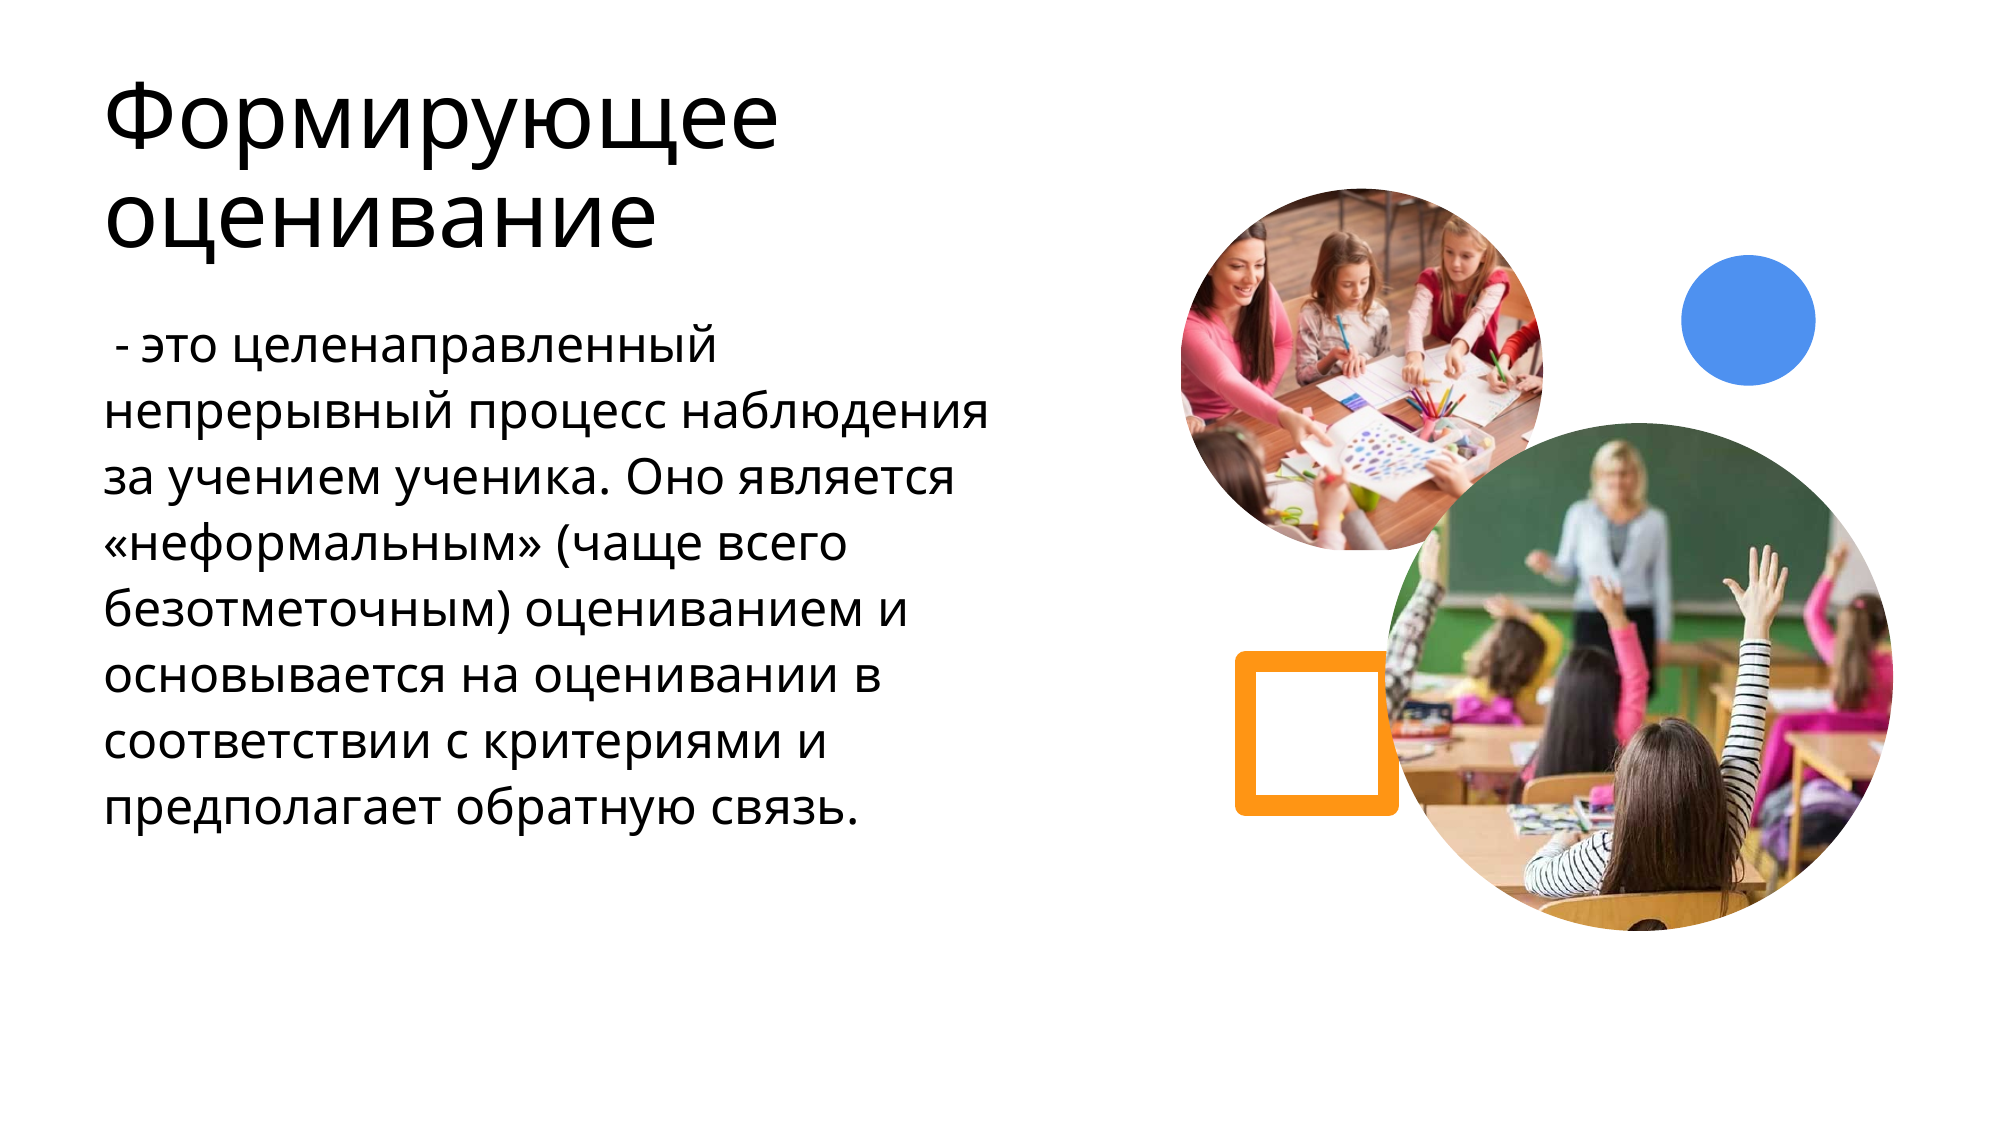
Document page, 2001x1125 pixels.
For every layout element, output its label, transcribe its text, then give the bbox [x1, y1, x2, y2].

text_box [1385, 423, 1894, 932]
text_box [1181, 188, 1544, 551]
list - это целенаправленный непрерывный процесс наблюдения за учением ученика. Оно является «неформальным» (чаще всего безотметочным) оцениванием и основывается на оценивании в соответствии с критериями и предполагает обратную связь. [88, 299, 1041, 1014]
title Формирующее оценивание [88, 59, 1041, 278]
